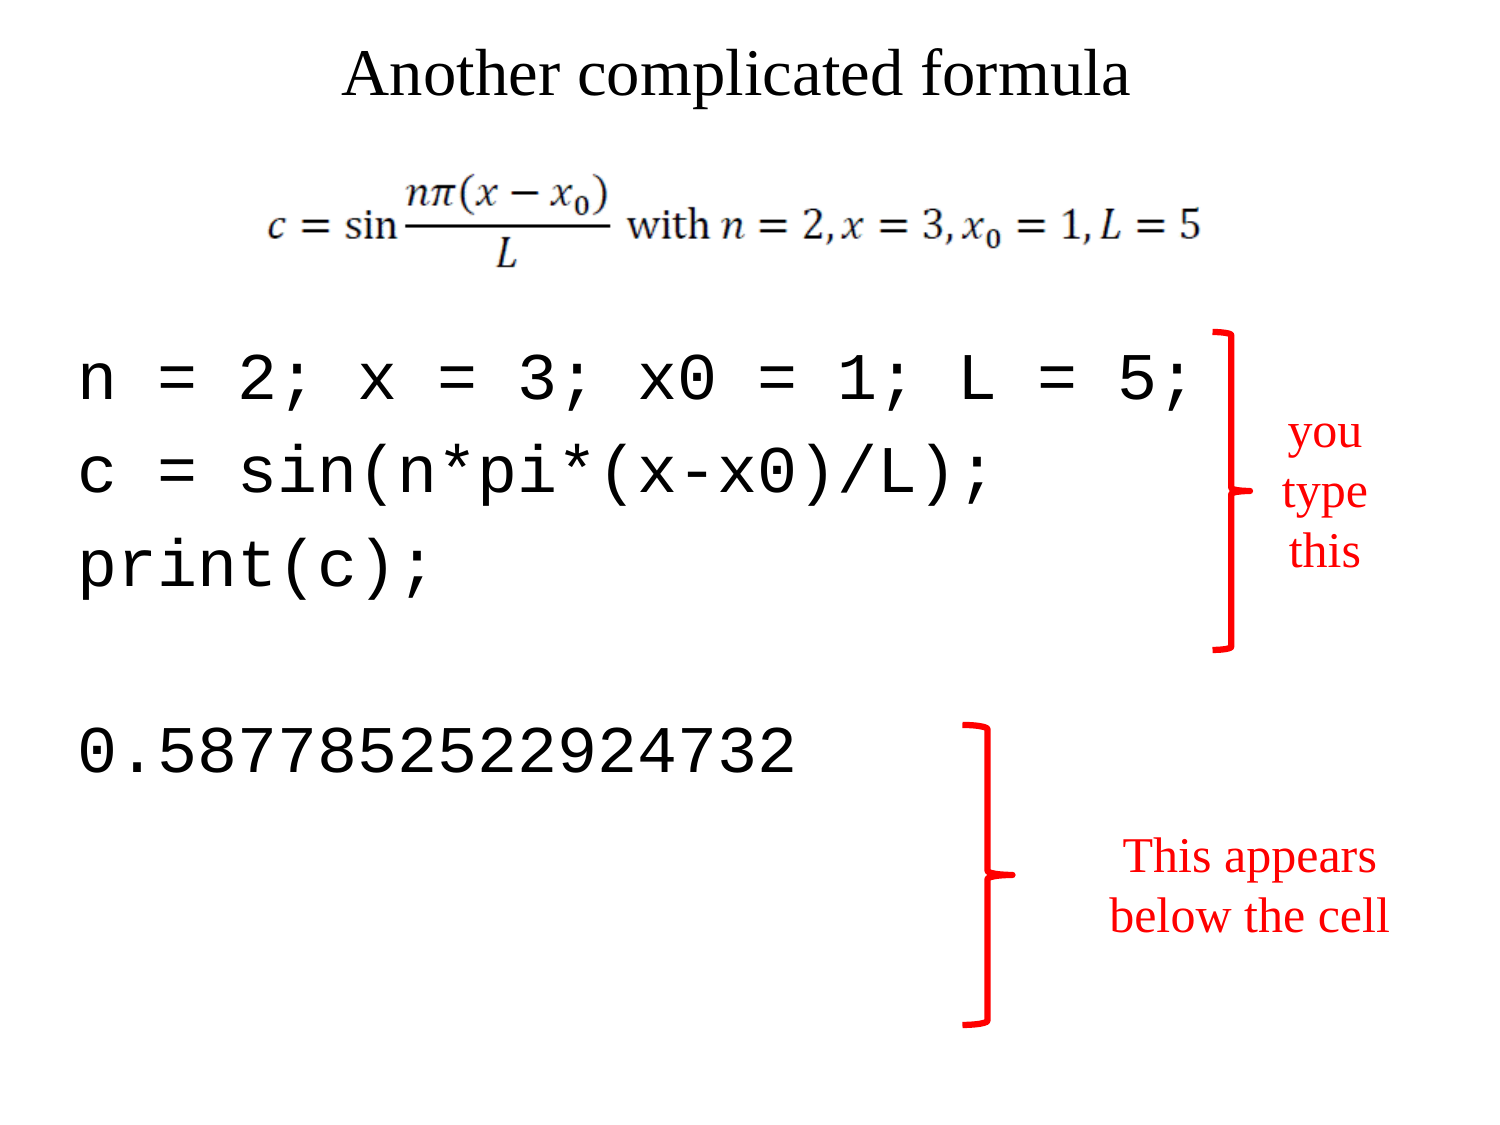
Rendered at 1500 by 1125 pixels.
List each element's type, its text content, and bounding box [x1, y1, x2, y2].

text_box you type this [1238, 449, 1500, 525]
title Another complicated formula [62, 0, 1413, 138]
picture [249, 138, 1238, 302]
list n = 2; x = 3; x0 = 1; L = 5; c = sin(n*pi*(x-x0)/L); print(c); 0.5877852522924732 [62, 324, 1238, 1068]
text_box This appears below the cell [1068, 844, 1432, 920]
